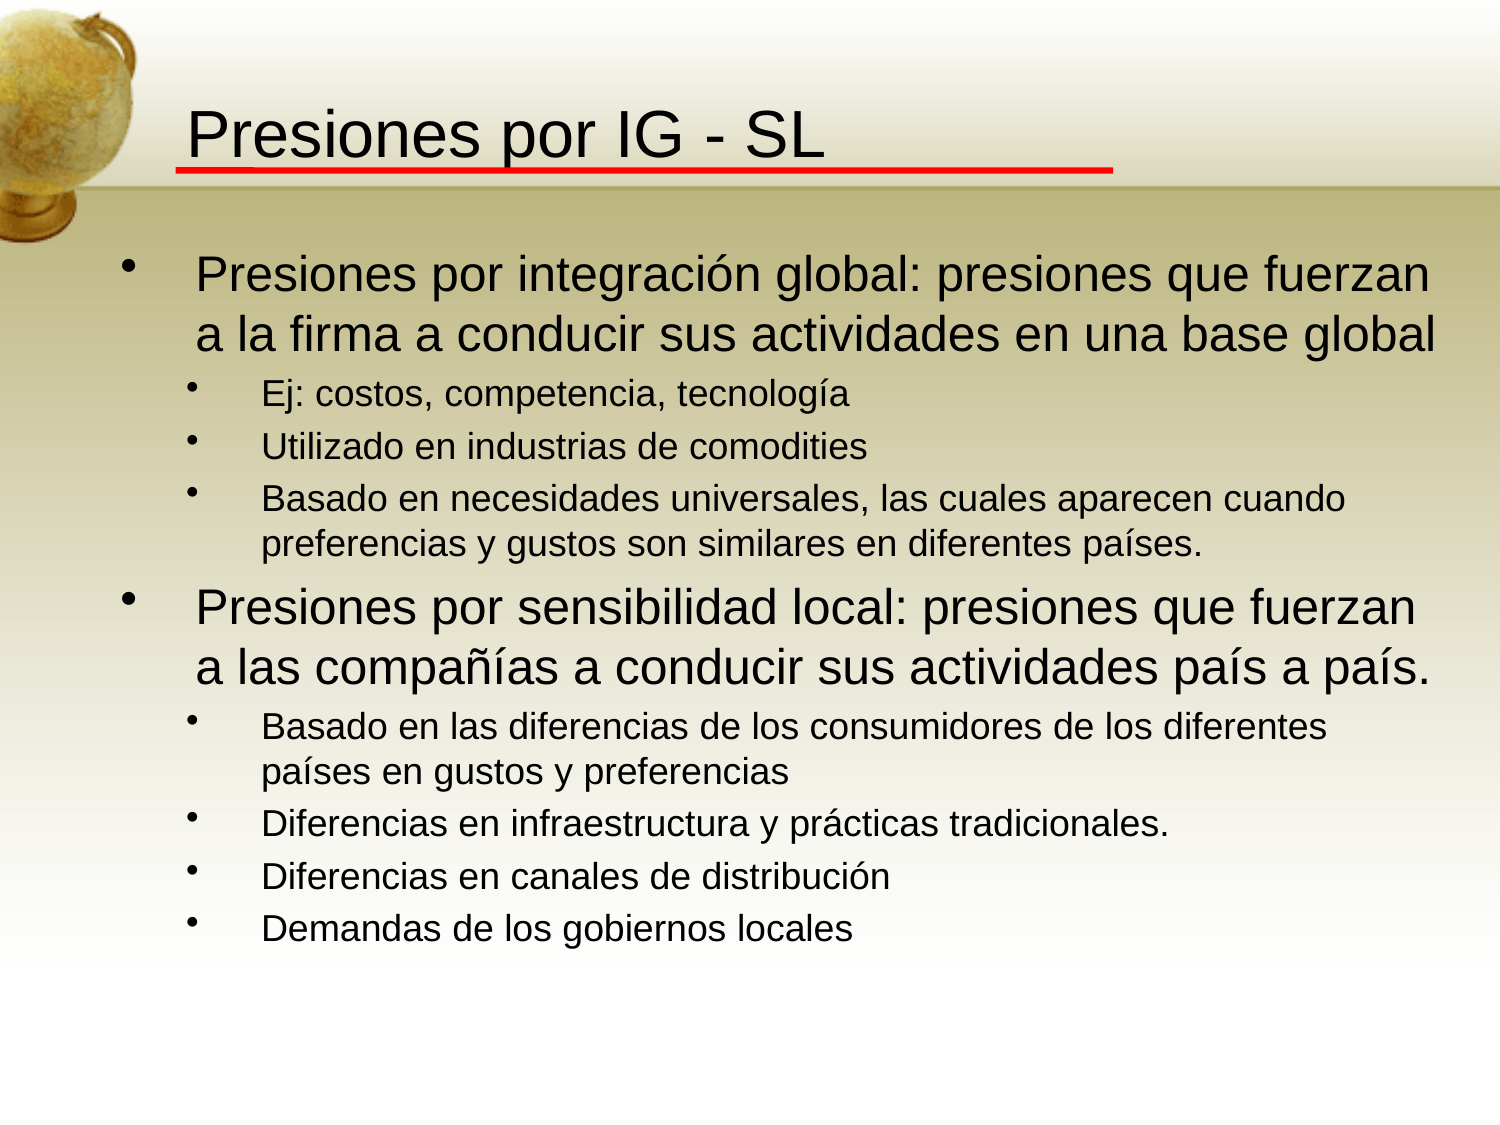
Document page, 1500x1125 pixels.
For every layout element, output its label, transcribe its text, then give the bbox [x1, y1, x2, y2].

picture [0, 0, 1500, 1125]
title Presiones por IG - SL [170, 36, 1436, 179]
list Presiones por integración global: presiones que fuerzan a la firma a conducir sus actividades en una base global Ej: costos, competencia, tecnología Utilizado en industrias de comodities Basado en necesidades universales, las cuales aparecen cuando preferencias y gustos son similares en diferentes países. Presiones por sensibilidad local: presiones que fuerzan a las compañías a conducir sus actividades país a país. Basado en las diferencias de los consumidores de los diferentes países en gustos y preferencias Diferencias en infraestructura y prácticas tradicionales. Diferencias en canales de distribución Demandas de los gobiernos locales [105, 234, 1454, 1091]
